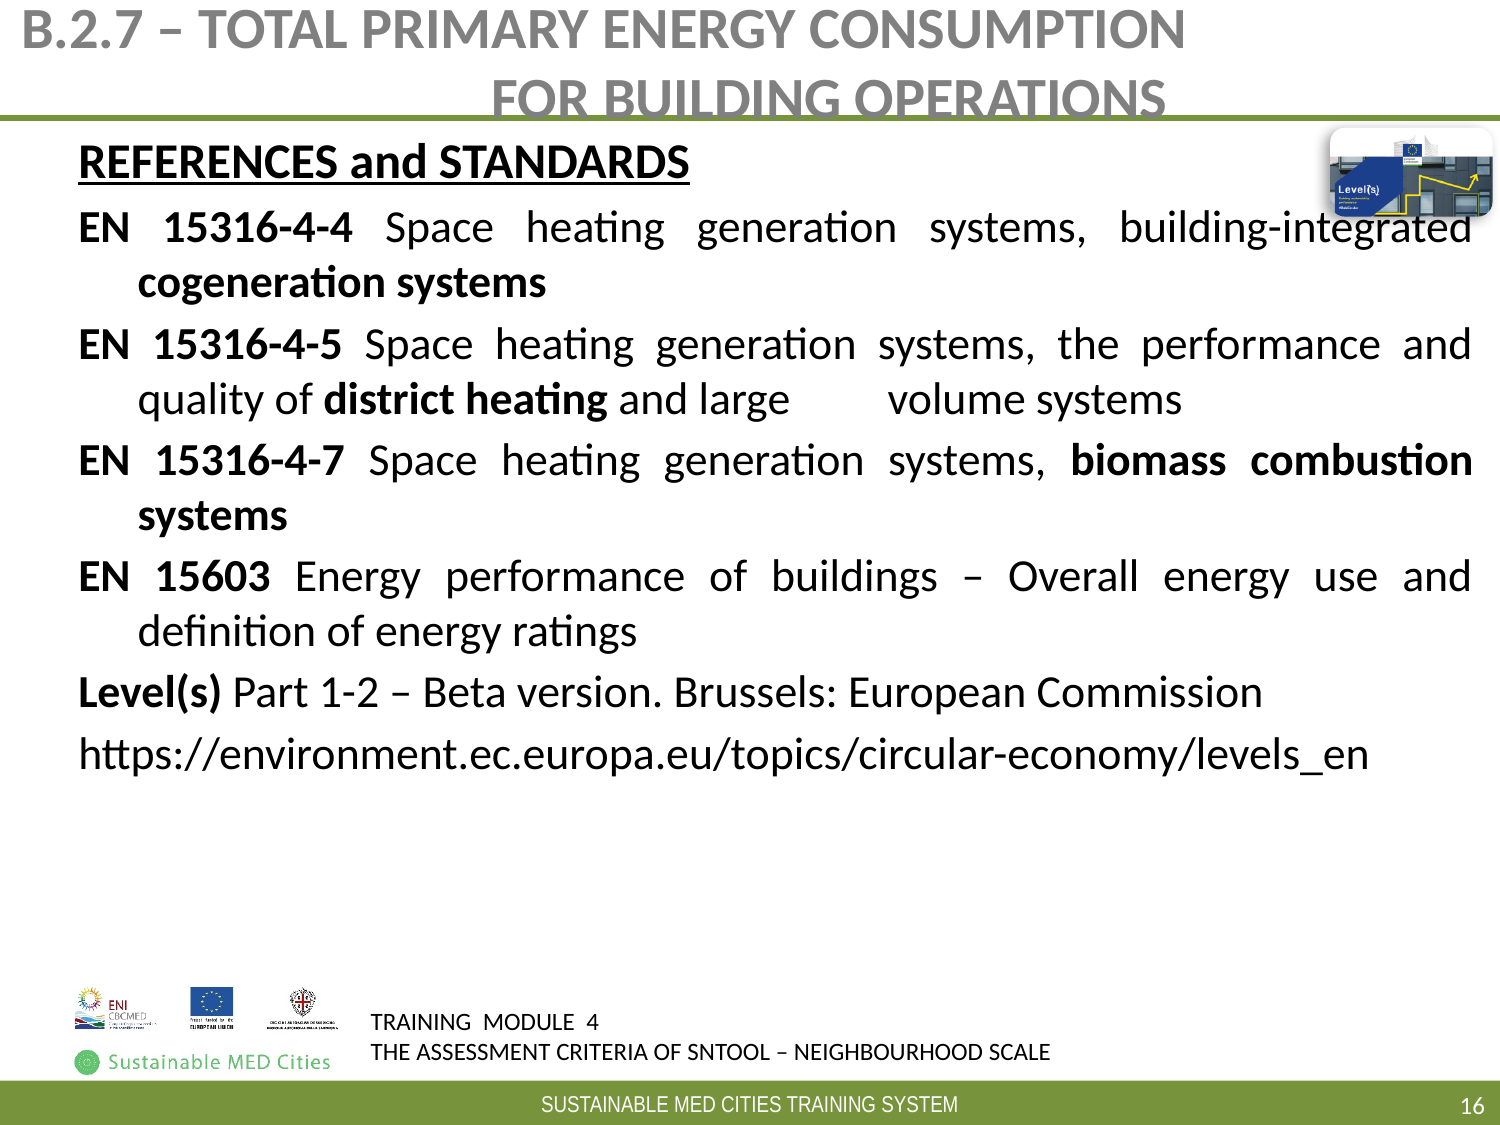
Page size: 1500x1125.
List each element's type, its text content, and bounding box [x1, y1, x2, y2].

title B.2.7 – TOTAL PRIMARY ENERGY CONSUMPTION FOR BUILDING OPERATIONS [0, 0, 1500, 121]
list REFERENCES and STANDARDS [63, 120, 1414, 189]
text_box EN 15316-4-4 Space heating generation systems, building-integrated cogeneration systems EN 15316-4-5 Space heating generation systems, the performance and quality of district heating and large volume systems EN 15316-4-7 Space heating generation systems, biomass combustion systems EN 15603 Energy performance of buildings – Overall energy use and definition of energy ratings Level(s) Part 1-2 – Beta version. Brussels: European Commission https://environment.ec.europa.eu/topics/circular-economy/levels_en [63, 189, 1489, 786]
picture [62, 978, 356, 1080]
picture [1329, 127, 1493, 217]
slide_number 16 [1399, 1074, 1500, 1125]
